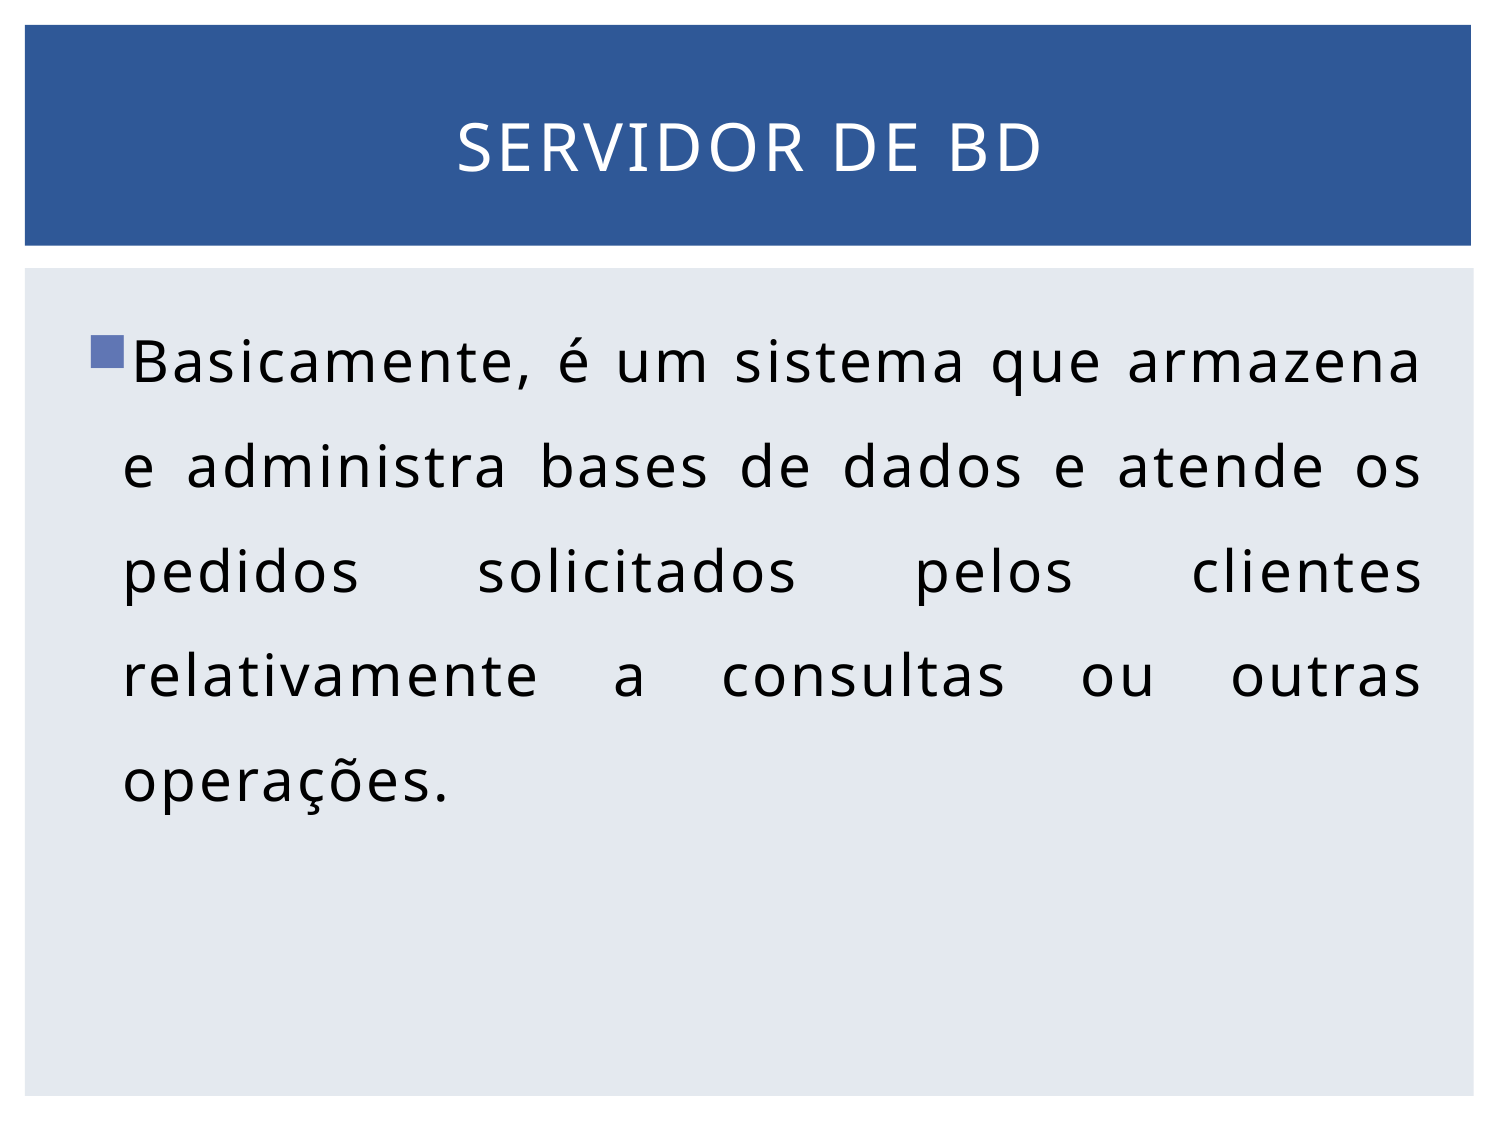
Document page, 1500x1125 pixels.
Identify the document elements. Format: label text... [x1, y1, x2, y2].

list Basicamente, é um sistema que armazena e administra bases de dados e atende os pedidos solicitados pelos clientes relativamente a consultas ou outras operações. [62, 281, 1442, 1005]
title Servidor de bd [62, 58, 1438, 232]
